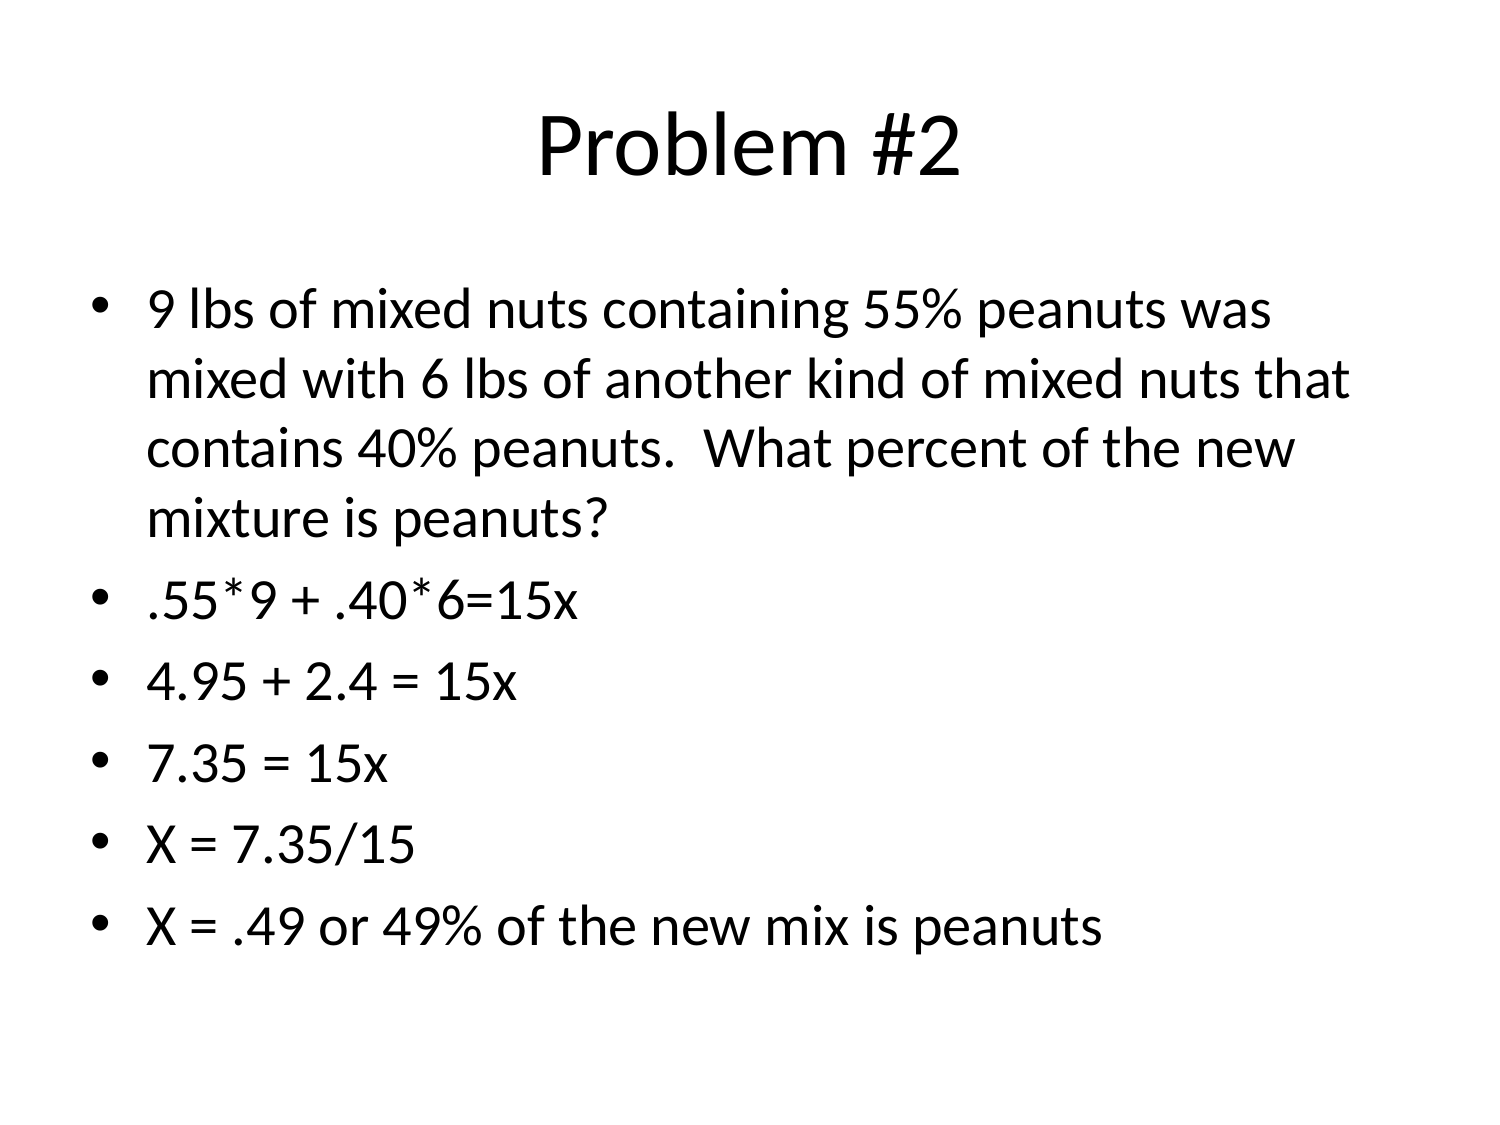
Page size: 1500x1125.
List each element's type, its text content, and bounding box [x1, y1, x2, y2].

list 9 lbs of mixed nuts containing 55% peanuts was mixed with 6 lbs of another kind of mixed nuts that contains 40% peanuts. What percent of the new mixture is peanuts? .55*9 + .40*6=15x 4.95 + 2.4 = 15x 7.35 = 15x X = 7.35/15 X = .49 or 49% of the new mix is peanuts [75, 262, 1425, 1005]
title Problem #2 [75, 45, 1425, 233]
